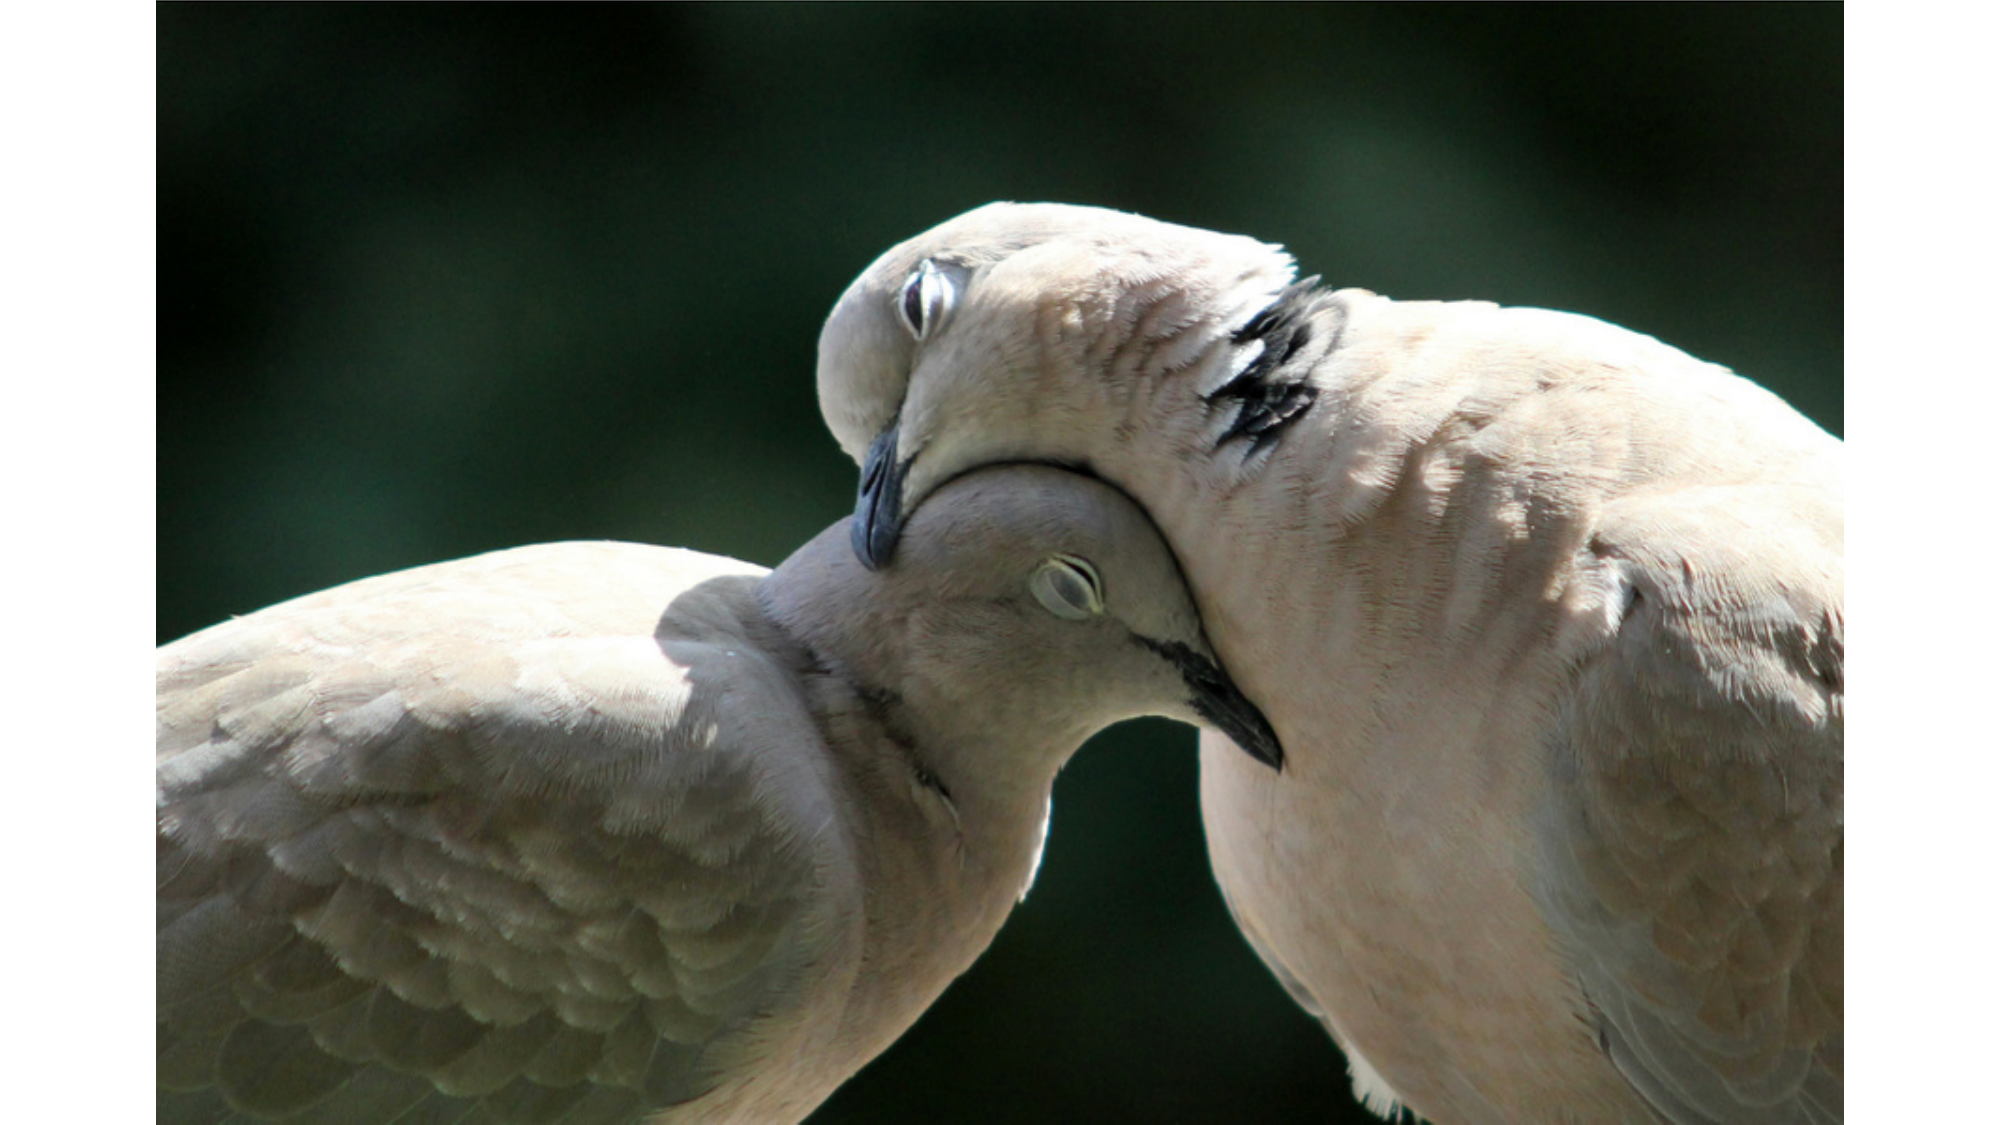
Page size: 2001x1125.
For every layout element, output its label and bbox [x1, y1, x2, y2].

picture [156, 0, 1844, 1125]
